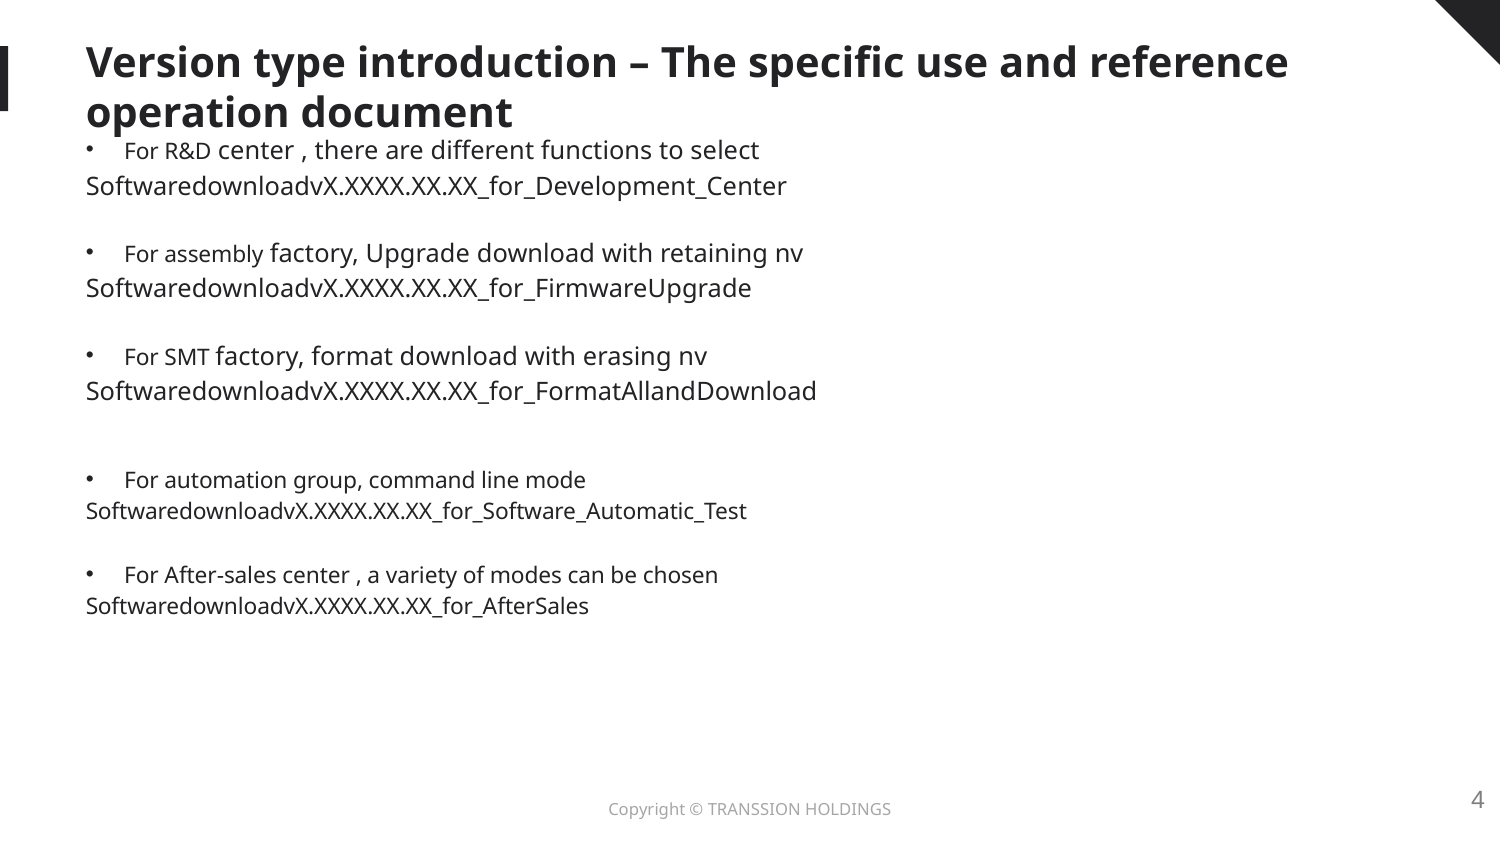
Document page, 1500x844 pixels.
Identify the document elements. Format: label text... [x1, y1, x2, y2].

list For R&D center , there are different functions to select SoftwaredownloadvX.XXXX.XX.XX_for_Development_Center For assembly factory, Upgrade download with retaining nv SoftwaredownloadvX.XXXX.XX.XX_for_FirmwareUpgrade For SMT factory, format download with erasing nv SoftwaredownloadvX.XXXX.XX.XX_for_FormatAllandDownload For automation group, command line mode SoftwaredownloadvX.XXXX.XX.XX_for_Software_Automatic_Test For After-sales center , a variety of modes can be chosen SoftwaredownloadvX.XXXX.XX.XX_for_AfterSales [70, 126, 1429, 775]
slide_number 3 [1149, 776, 1500, 822]
title Version type introduction – The specific use and reference operation document [70, 27, 1429, 126]
